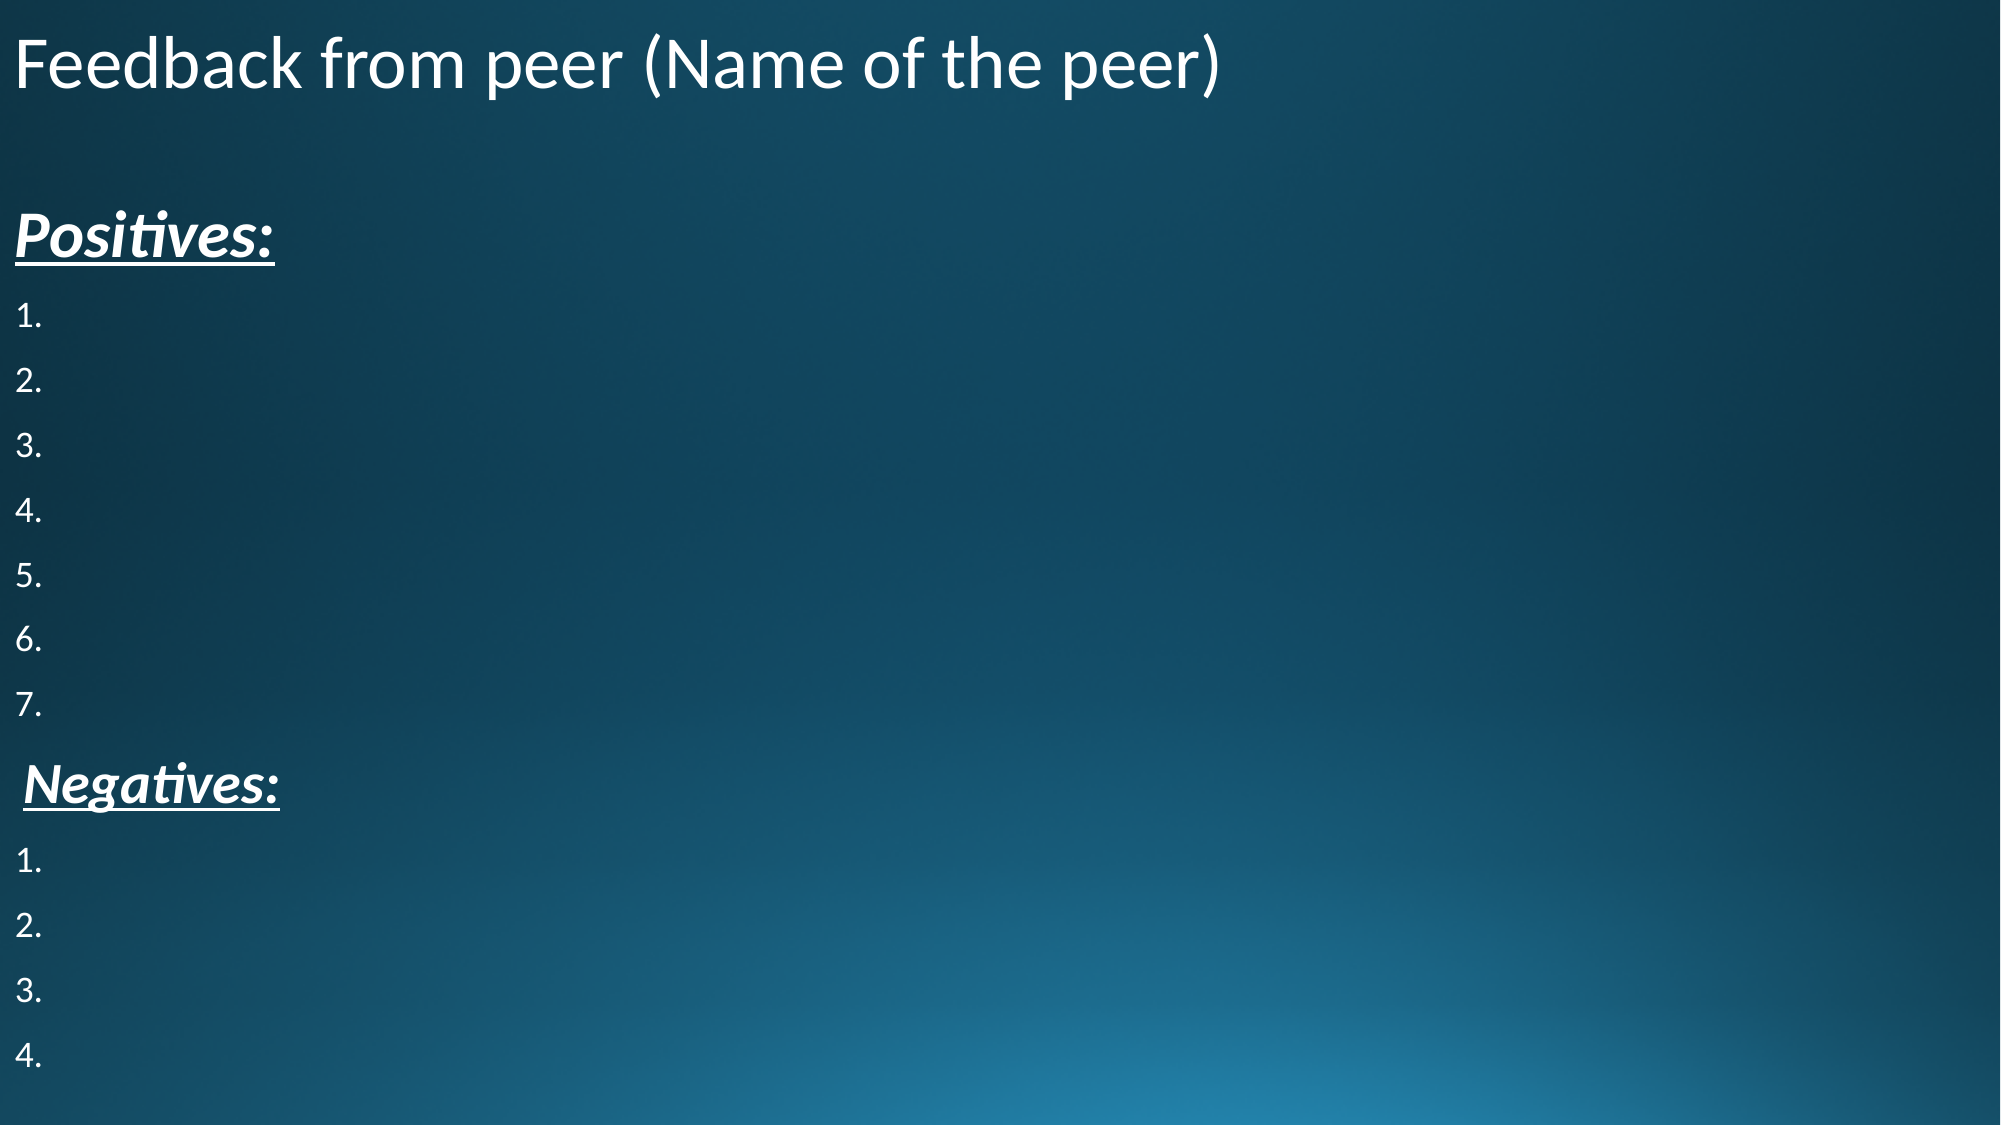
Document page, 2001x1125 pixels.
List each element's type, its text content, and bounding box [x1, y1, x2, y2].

text_box Feedback from peer (Name of the peer) Positives: 1. 2. 3. 4. 5. 6. 7. Negatives: 1. 2. 3. 4. [0, 0, 1946, 1083]
picture [0, 0, 2001, 1125]
